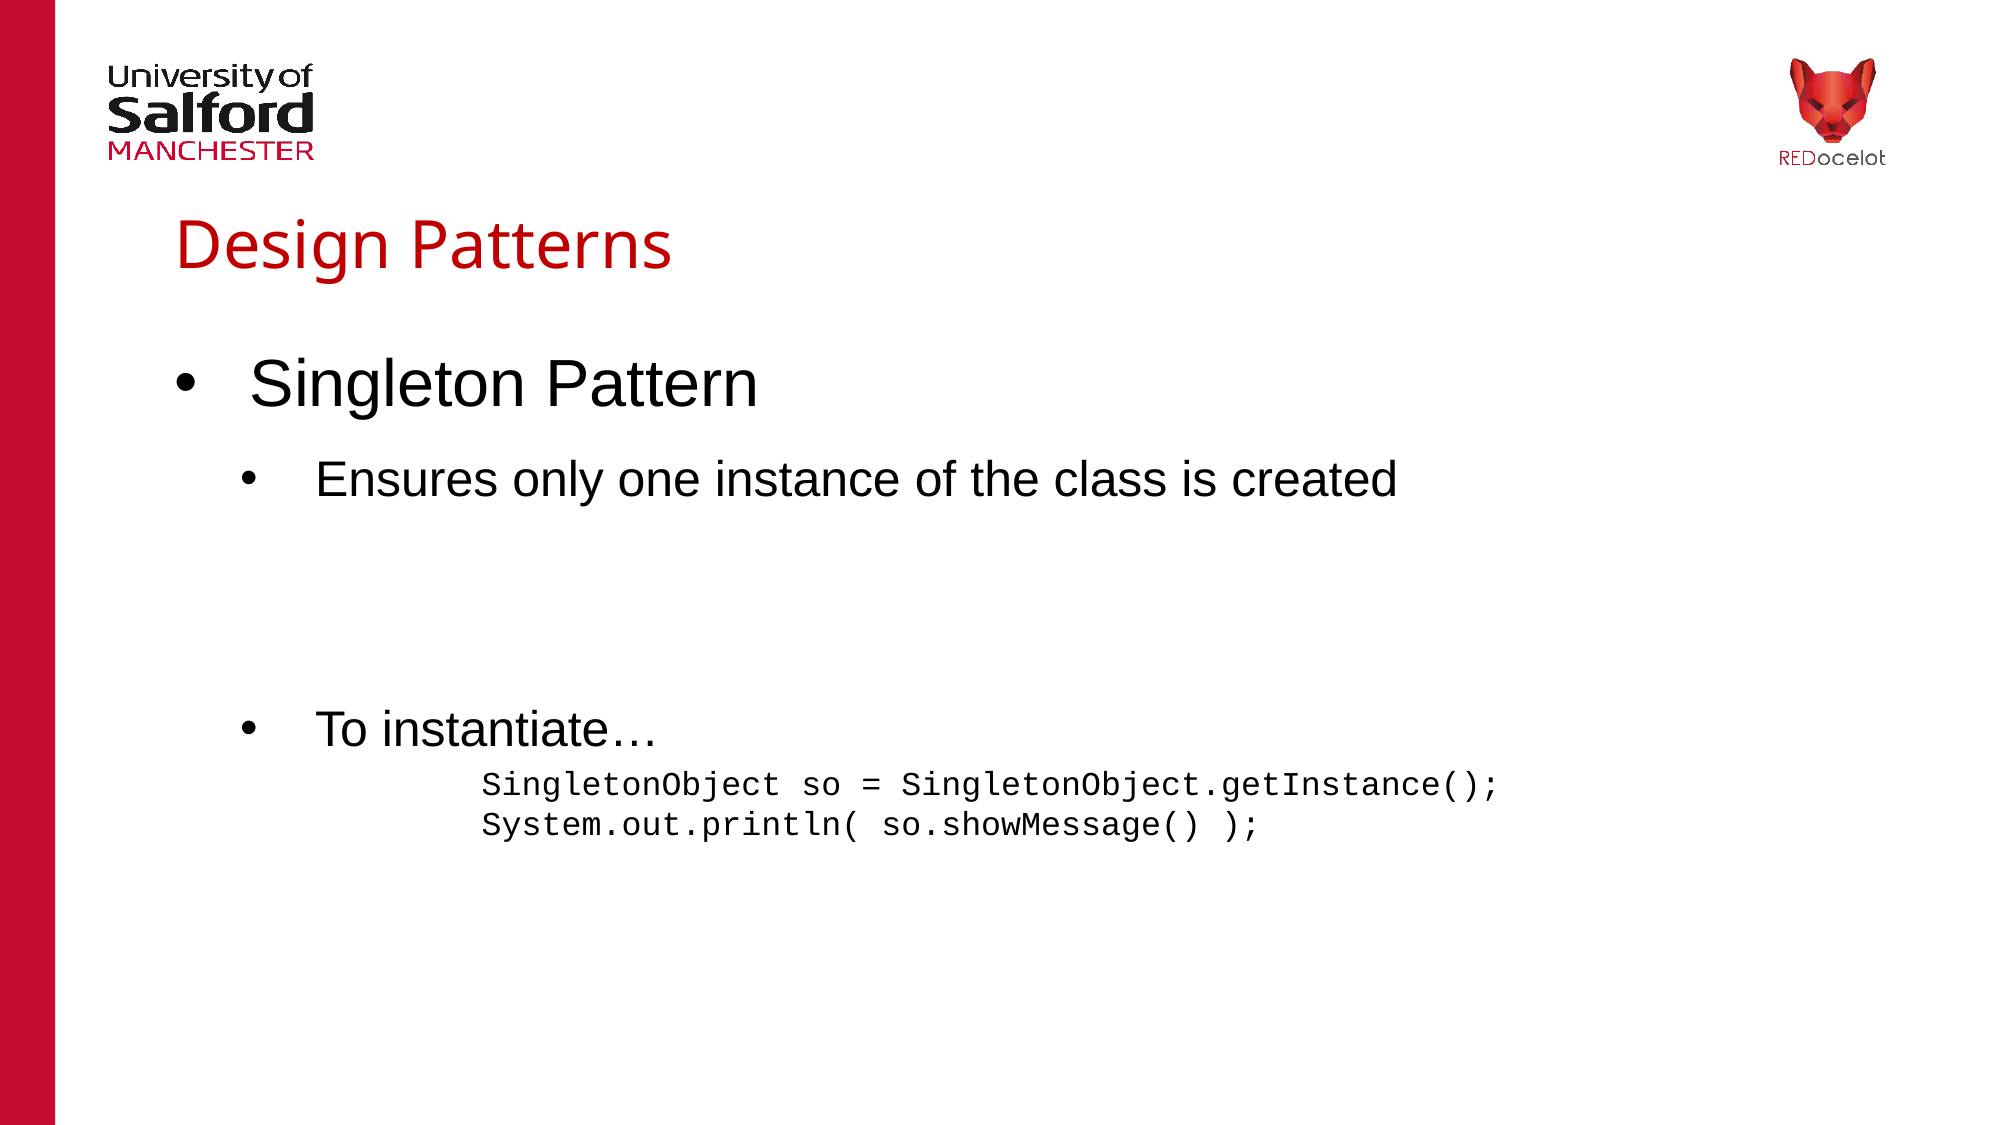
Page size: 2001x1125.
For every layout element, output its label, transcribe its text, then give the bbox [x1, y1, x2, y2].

list Singleton Pattern Ensures only one instance of the class is created To instantiate… [159, 340, 1899, 1004]
picture [60, 27, 362, 196]
title Design Patterns [159, 201, 1899, 310]
picture [1766, 43, 1899, 180]
text_box SingletonObject so = SingletonObject.getInstance(); System.out.println( so.showMessage() ); [466, 754, 1534, 850]
